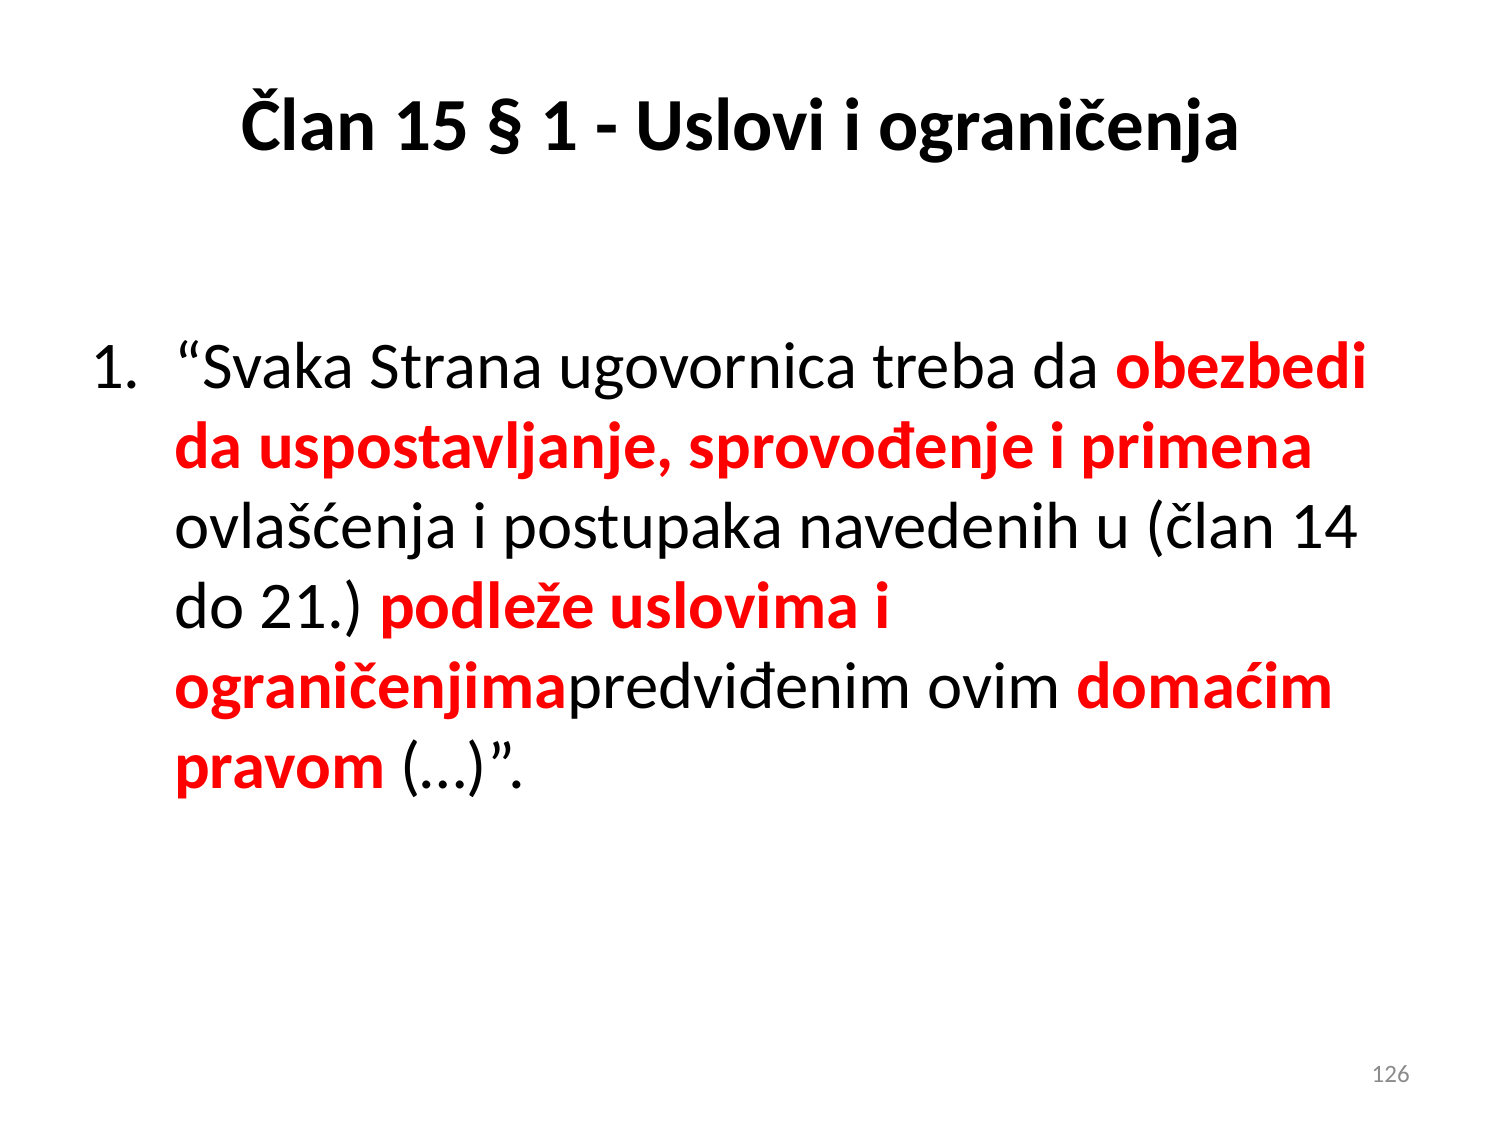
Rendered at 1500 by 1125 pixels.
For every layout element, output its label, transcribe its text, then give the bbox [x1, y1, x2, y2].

title Član 15 § 1 - Uslovi i ograničenja [74, 44, 1426, 196]
list “Svaka Strana ugovornica treba da obezbedi da uspostavljanje, sprovođenje i primena ovlašćenja i postupaka navedenih u (član 14 do 21.) podleže uslovima i ograničenjimapredviđenim ovim domaćim pravom (…)”. [74, 313, 1426, 1008]
slide_number 126 [1074, 1042, 1425, 1103]
